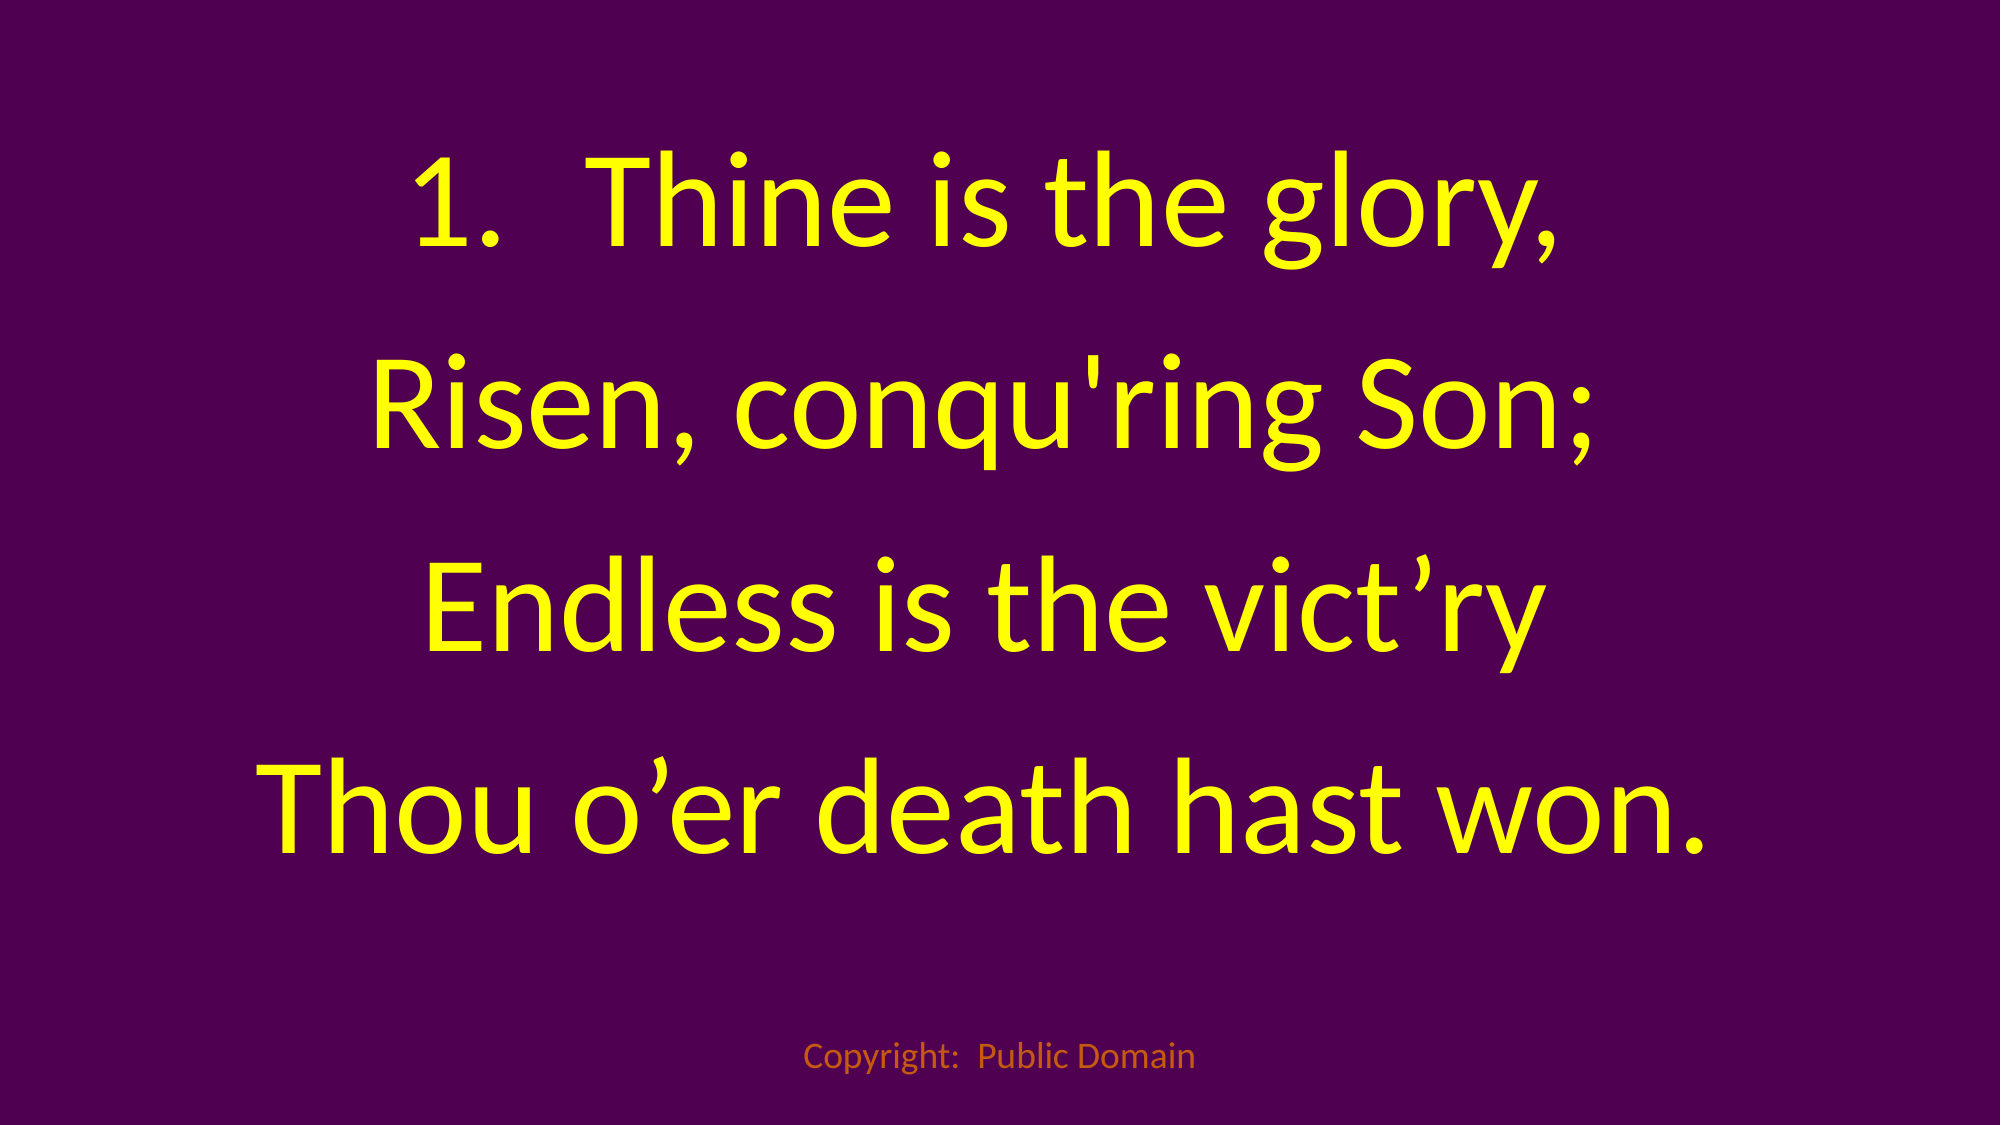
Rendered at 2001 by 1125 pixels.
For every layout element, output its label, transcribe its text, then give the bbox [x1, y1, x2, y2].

text_box Copyright: Public Domain [26, 1023, 1973, 1083]
text_box Thine is the glory, Risen, conqu'ring Son; Endless is the vict’ry Thou o’er death hast won. [0, 101, 2000, 1054]
